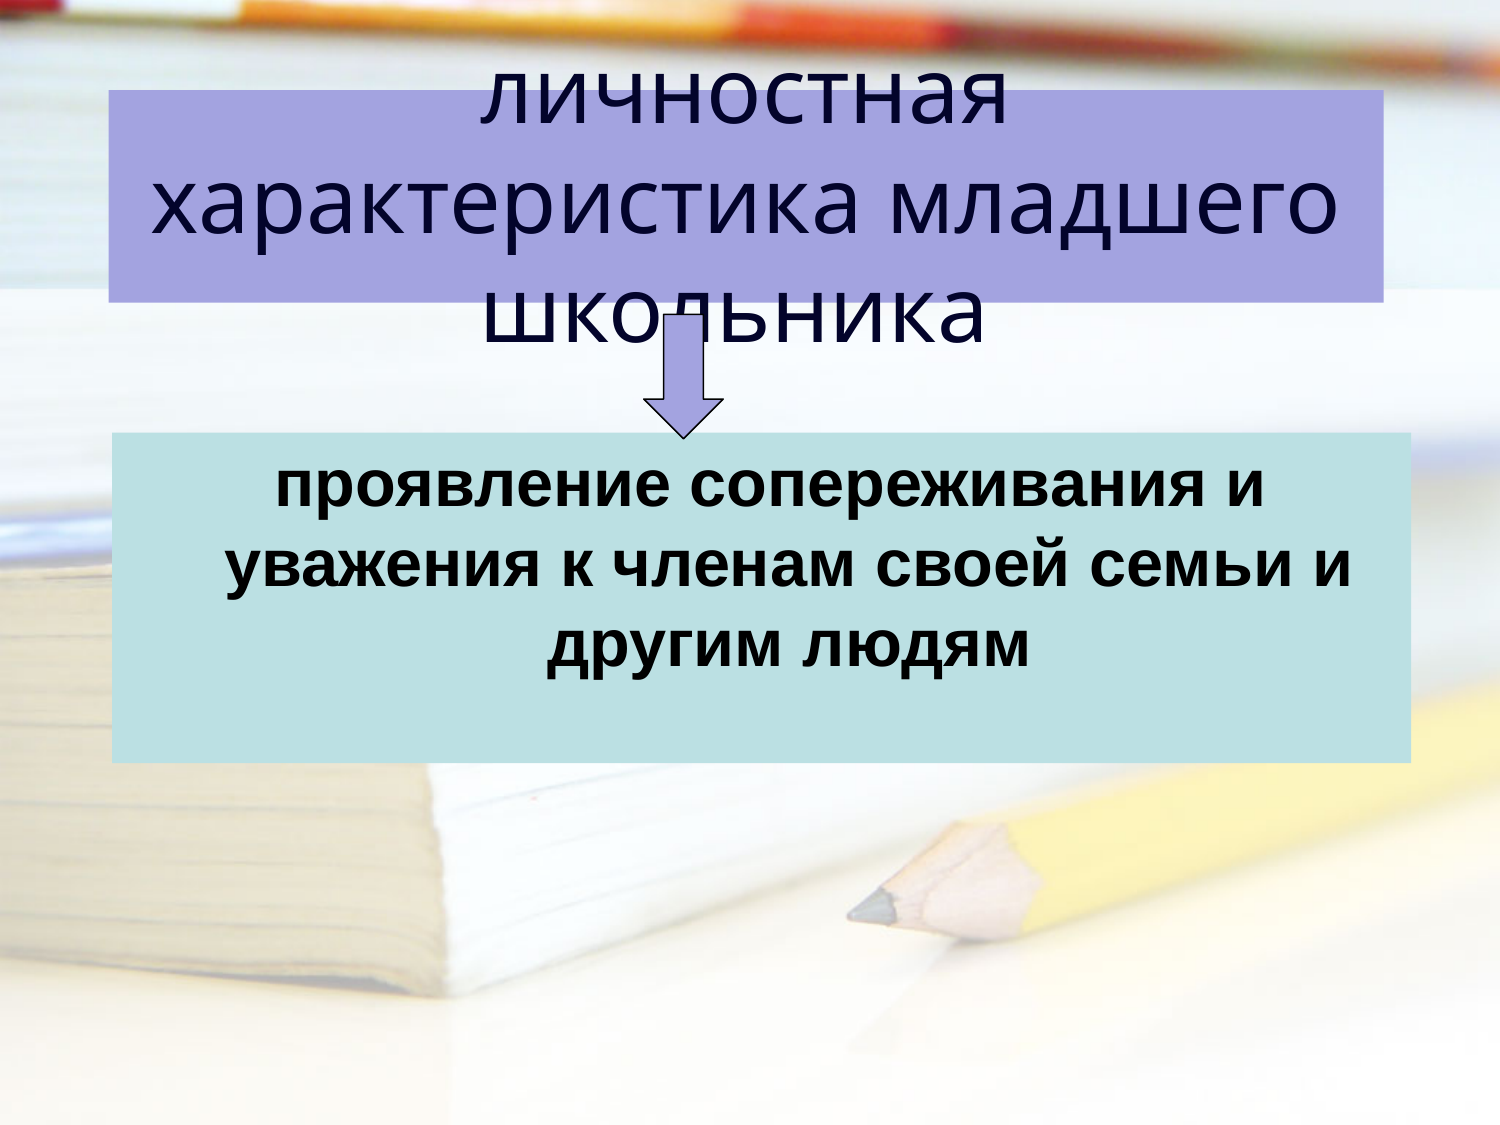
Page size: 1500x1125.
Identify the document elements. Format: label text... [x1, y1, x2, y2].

text_box [643, 314, 724, 439]
picture [0, 0, 1500, 1125]
title личностная характеристика младшего школьника [108, 89, 1384, 303]
list проявление сопереживания и уважения к членам своей семьи и другим людям [111, 432, 1412, 764]
